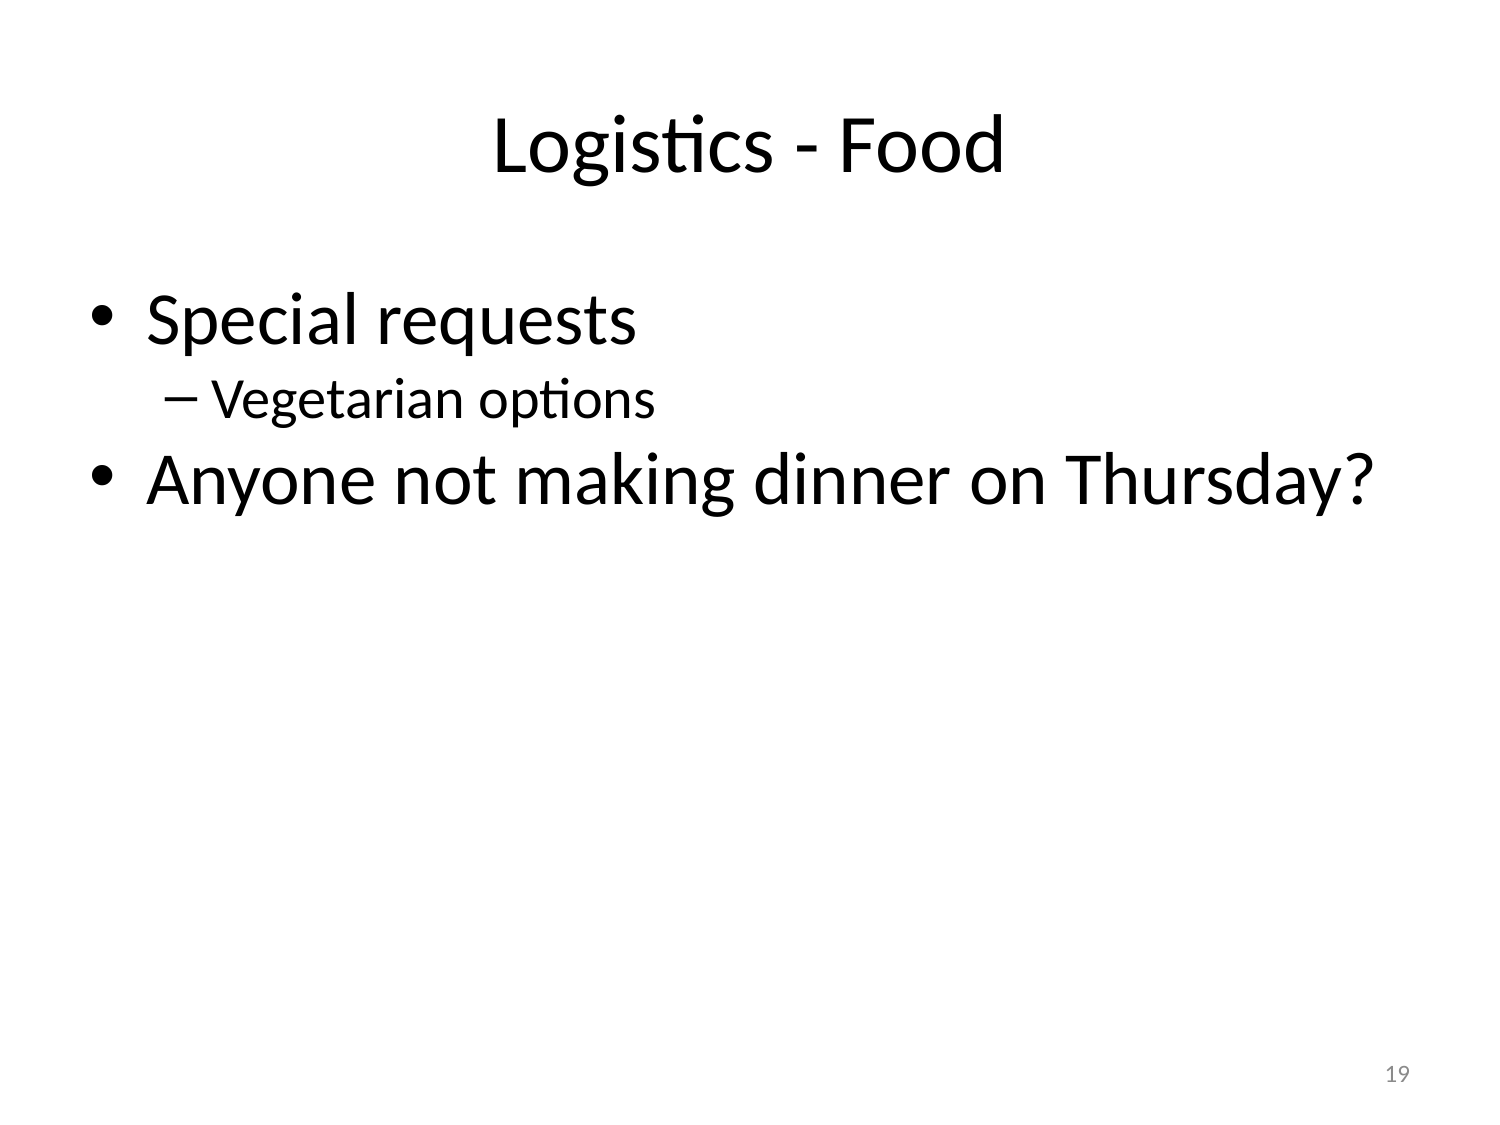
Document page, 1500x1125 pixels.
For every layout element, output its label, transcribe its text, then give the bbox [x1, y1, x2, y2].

text_box Logistics - Food [75, 45, 1425, 233]
text_box <number> [1074, 1042, 1425, 1103]
text_box Special requests Vegetarian options Anyone not making dinner on Thursday? [75, 262, 1425, 1005]
